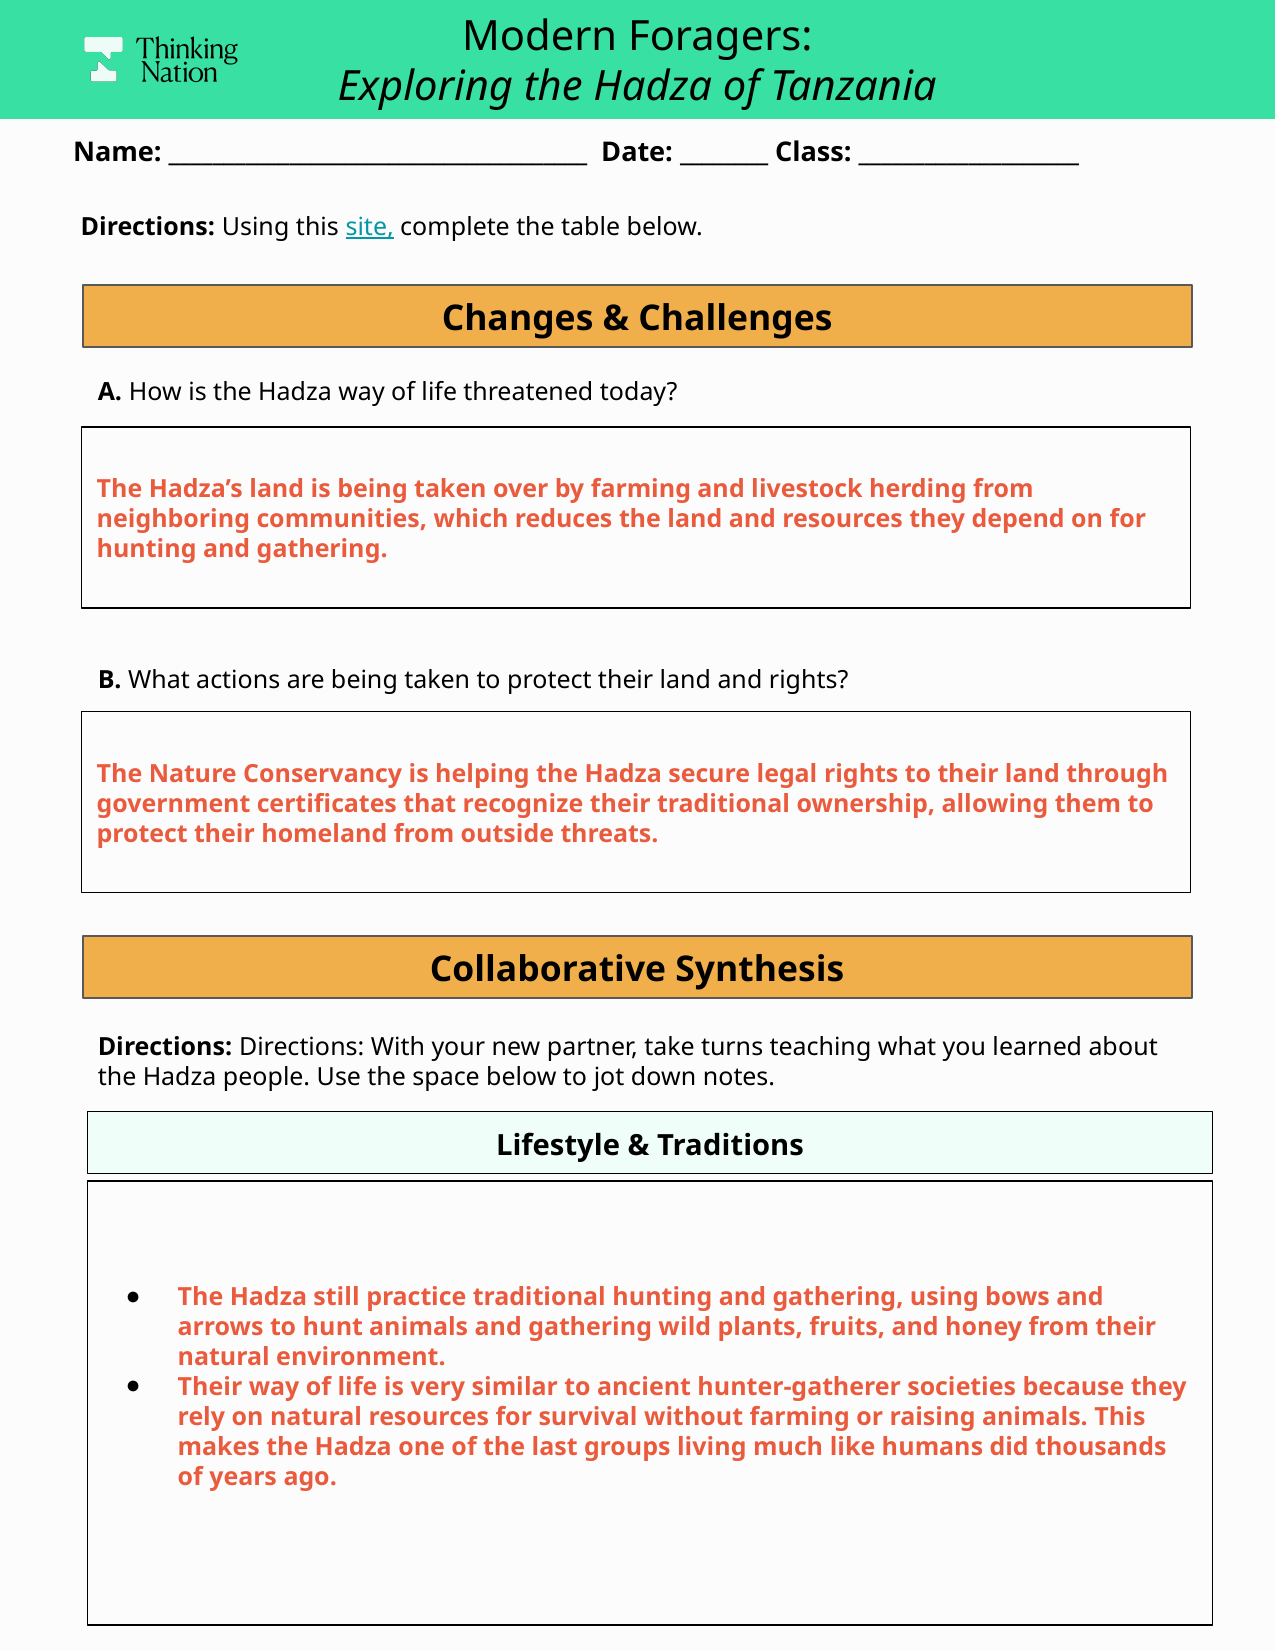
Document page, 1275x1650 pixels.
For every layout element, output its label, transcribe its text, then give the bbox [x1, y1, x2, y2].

picture [67, 22, 243, 96]
text_box Name: ______________________________________ Date: ________ Class: ____________________ [57, 118, 1218, 181]
text_box Lifestyle & Traditions [87, 1111, 1213, 1174]
text_box B. What actions are being taken to protect their land and rights? [82, 648, 1192, 695]
text_box The Hadza’s land is being taken over by farming and livestock herding from neighboring communities, which reduces the land and resources they depend on for hunting and gathering. [81, 426, 1191, 609]
text_box Directions: Using this site, complete the table below. [65, 195, 1191, 284]
text_box A. How is the Hadza way of life threatened today? [82, 360, 1192, 407]
text_box Changes & Challenges [82, 284, 1192, 347]
text_box The Hadza still practice traditional hunting and gathering, using bows and arrows to hunt animals and gathering wild plants, fruits, and honey from their natural environment. Their way of life is very similar to ancient hunter-gatherer societies because they rely on natural resources for survival without farming or raising animals. This makes the Hadza one of the last groups living much like humans did thousands of years ago. [87, 1180, 1213, 1625]
text_box Modern Foragers: Exploring the Hadza of Tanzania [0, 0, 1275, 119]
text_box The Nature Conservancy is helping the Hadza secure legal rights to their land through government certificates that recognize their traditional ownership, allowing them to protect their homeland from outside threats. [81, 711, 1191, 893]
text_box Directions: Directions: With your new partner, take turns teaching what you learned about the Hadza people. Use the space below to jot down notes. [82, 1015, 1192, 1104]
text_box Collaborative Synthesis [82, 935, 1192, 998]
